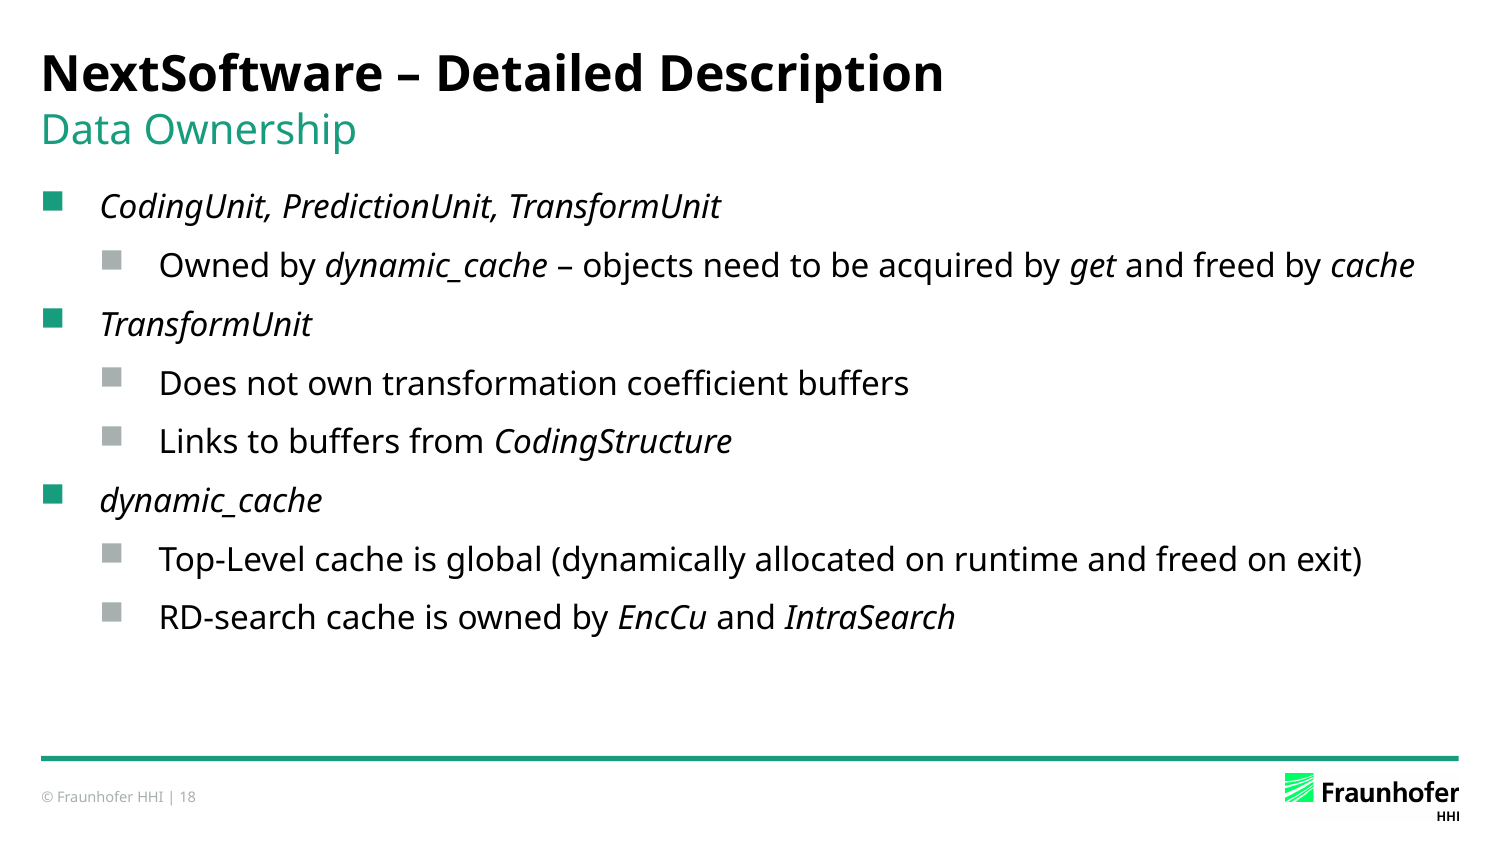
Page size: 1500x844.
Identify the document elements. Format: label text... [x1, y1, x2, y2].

title NextSoftware – Detailed Description [40, 41, 1458, 102]
list CodingUnit, PredictionUnit, TransformUnit Owned by dynamic_cache – objects need to be acquired by get and freed by cache TransformUnit Does not own transformation coefficient buffers Links to buffers from CodingStructure dynamic_cache Top-Level cache is global (dynamically allocated on runtime and freed on exit) RD-search cache is owned by EncCu and IntraSearch [40, 185, 1458, 741]
picture [1285, 773, 1459, 821]
list Data Ownership [40, 102, 1458, 164]
